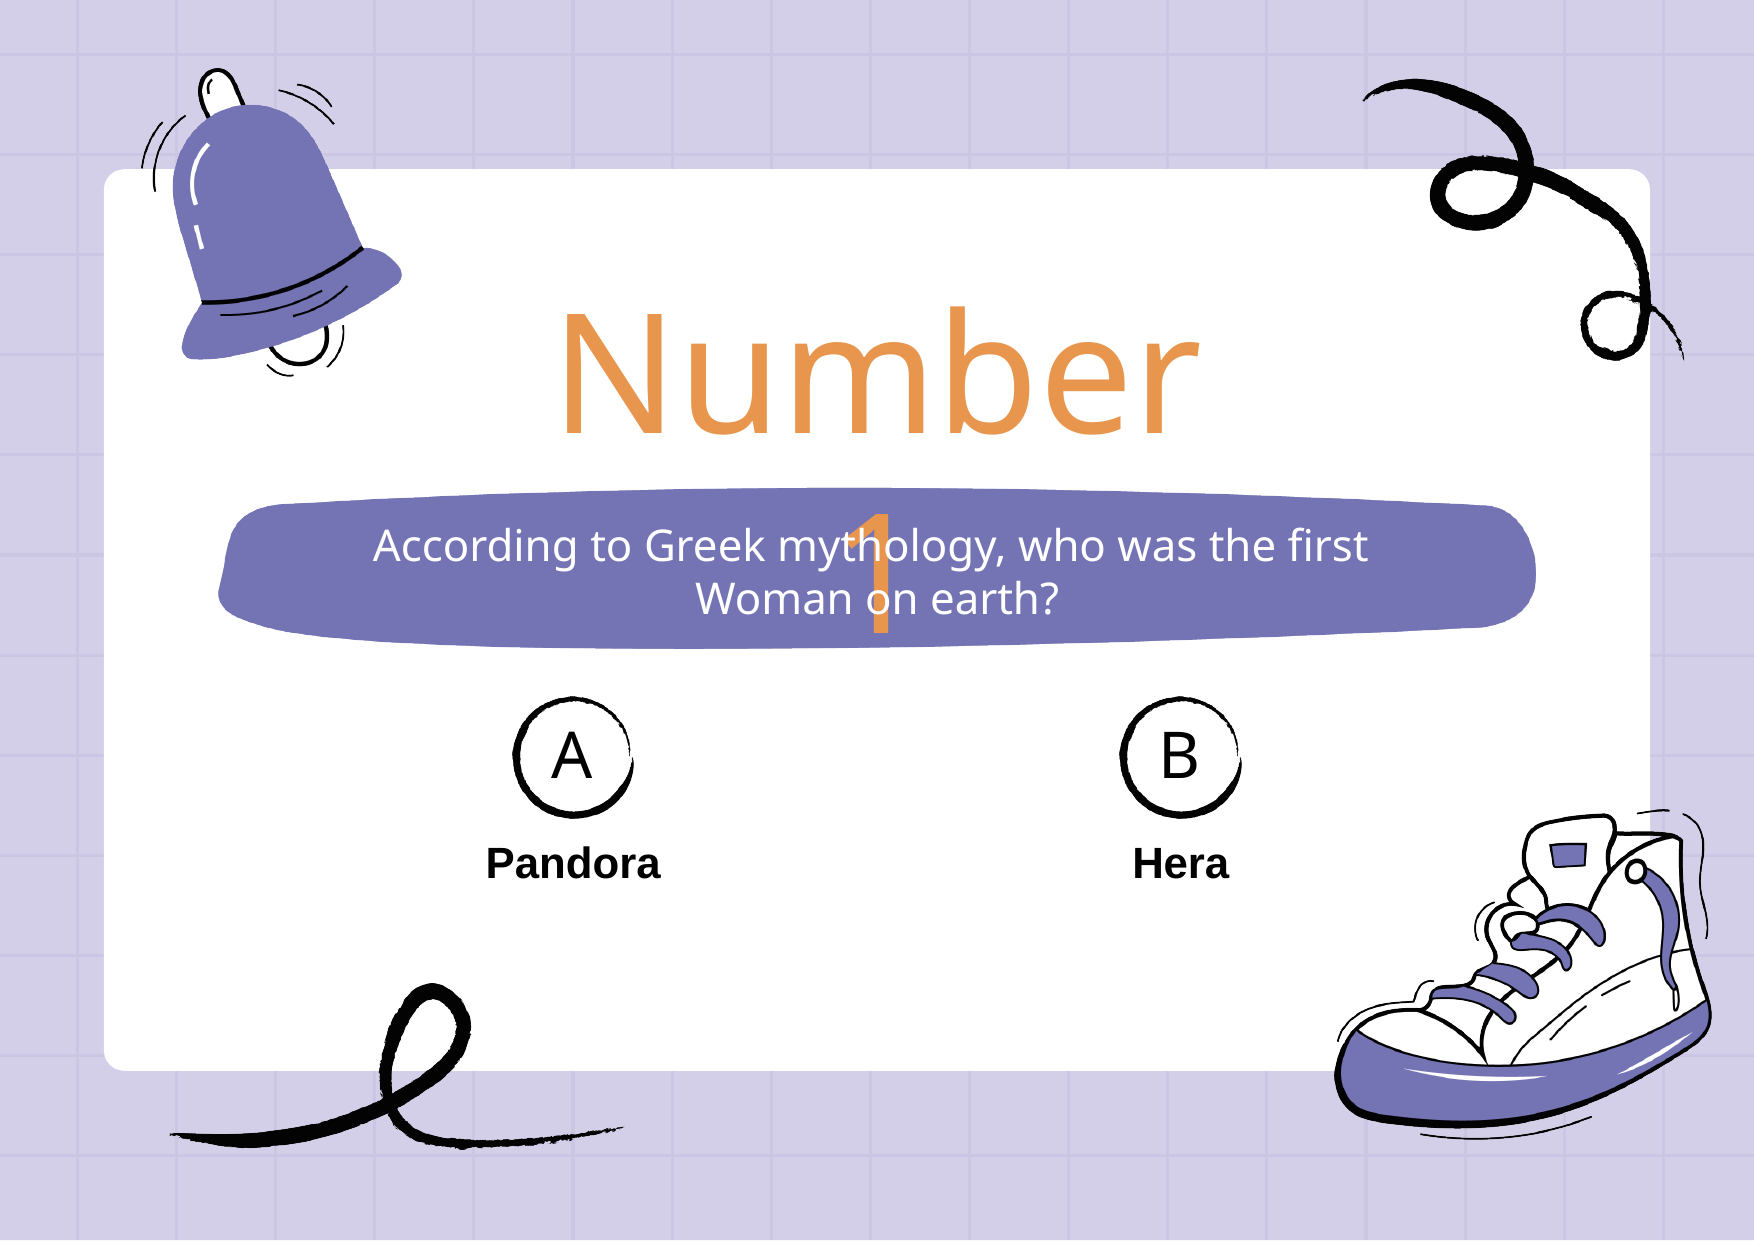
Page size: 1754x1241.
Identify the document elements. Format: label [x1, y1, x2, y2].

picture [139, 67, 403, 377]
picture [218, 487, 1536, 649]
text_box [429, 696, 1325, 888]
text_box [0, 0, 1754, 1241]
picture [1361, 77, 1688, 362]
picture [168, 983, 626, 1150]
picture [1333, 809, 1712, 1140]
